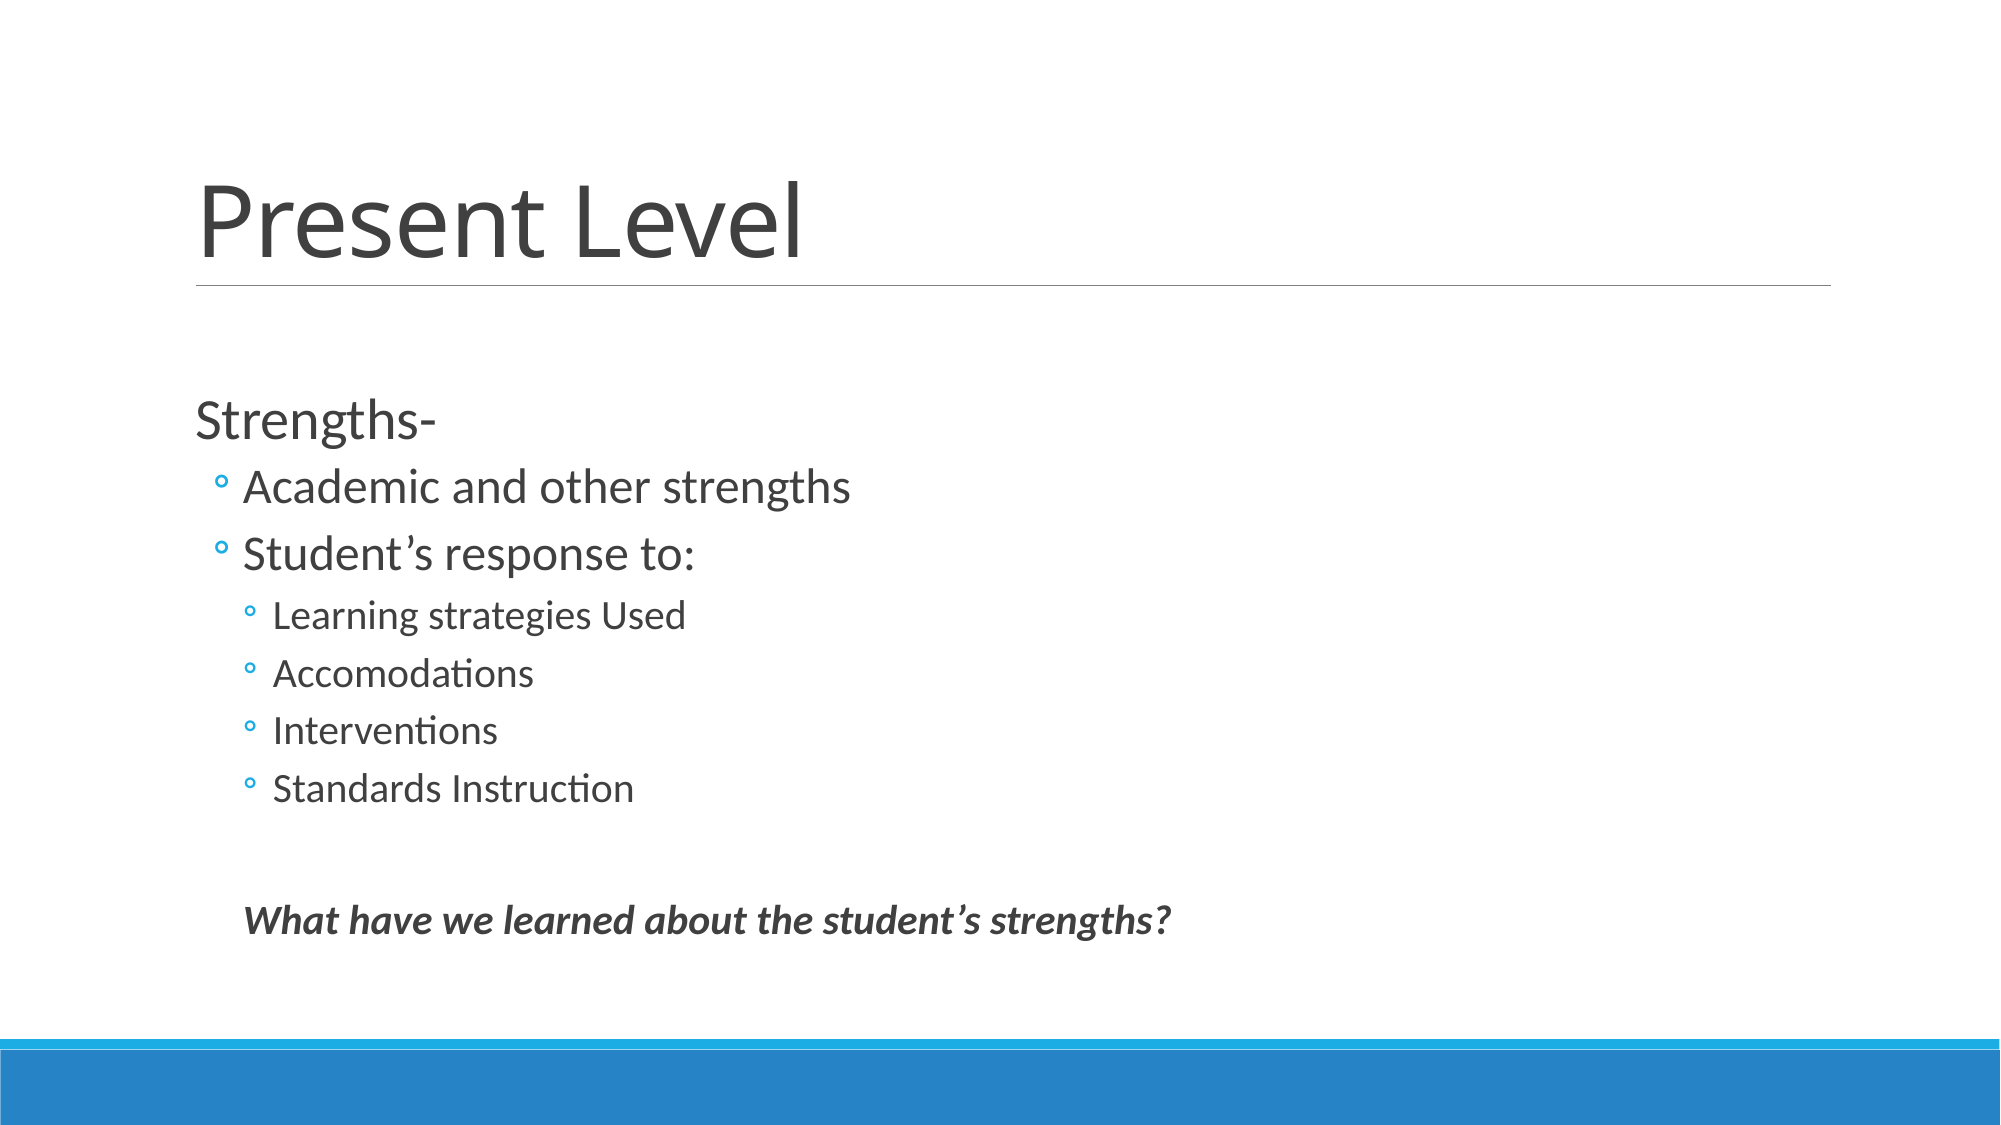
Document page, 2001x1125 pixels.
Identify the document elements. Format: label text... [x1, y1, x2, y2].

list Strengths- Academic and other strengths Student’s response to: Learning strategies Used Accomodations Interventions Standards Instruction What have we learned about the student’s strengths? [180, 302, 1830, 963]
title Present Level [180, 47, 1830, 285]
